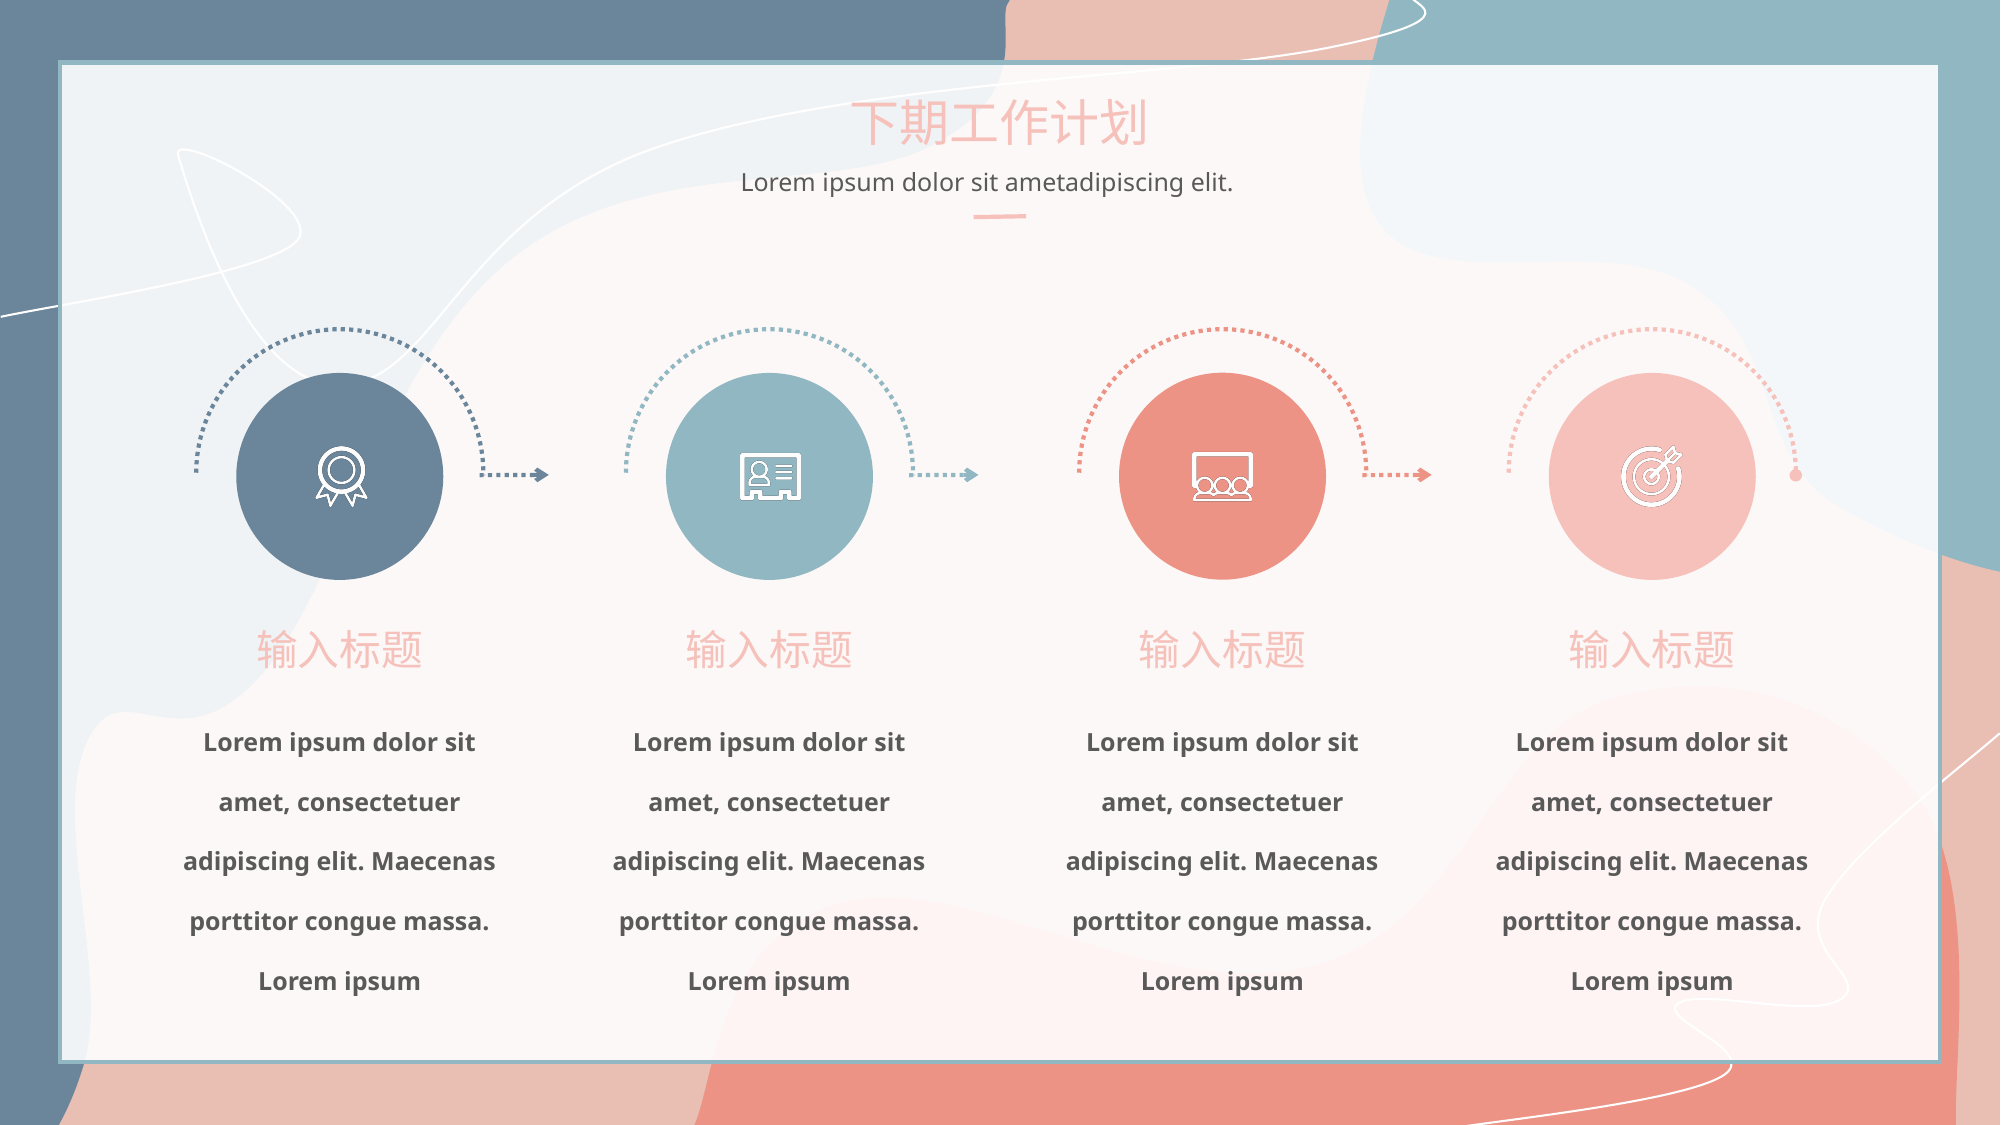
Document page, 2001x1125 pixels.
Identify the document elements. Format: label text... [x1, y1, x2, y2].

text_box Lorem ipsum dolor sit ametadipiscing elit. [702, 144, 1280, 205]
text_box 输入标题 [1534, 616, 1770, 681]
text_box 输入标题 [651, 617, 887, 681]
text_box Lorem ipsum dolor sit amet, consectetuer adipiscing elit. Maecenas porttitor congue massa. Lorem ipsum [1045, 688, 1400, 1003]
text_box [625, 329, 979, 617]
text_box Lorem ipsum dolor sit amet, consectetuer adipiscing elit. Maecenas porttitor congue massa. Lorem ipsum [592, 688, 947, 1003]
text_box 输入标题 [1105, 617, 1340, 681]
text_box Lorem ipsum dolor sit amet, consectetuer adipiscing elit. Maecenas porttitor congue massa. Lorem ipsum [162, 688, 517, 1003]
text_box [1508, 328, 1803, 482]
text_box Lorem ipsum dolor sit amet, consectetuer adipiscing elit. Maecenas porttitor congue massa. Lorem ipsum [1474, 688, 1830, 1003]
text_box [196, 329, 549, 617]
text_box 下期工作计划 [834, 83, 1166, 144]
text_box 输入标题 [222, 617, 457, 681]
picture [1617, 441, 1687, 511]
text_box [1079, 329, 1432, 617]
text_box [1547, 473, 1757, 581]
